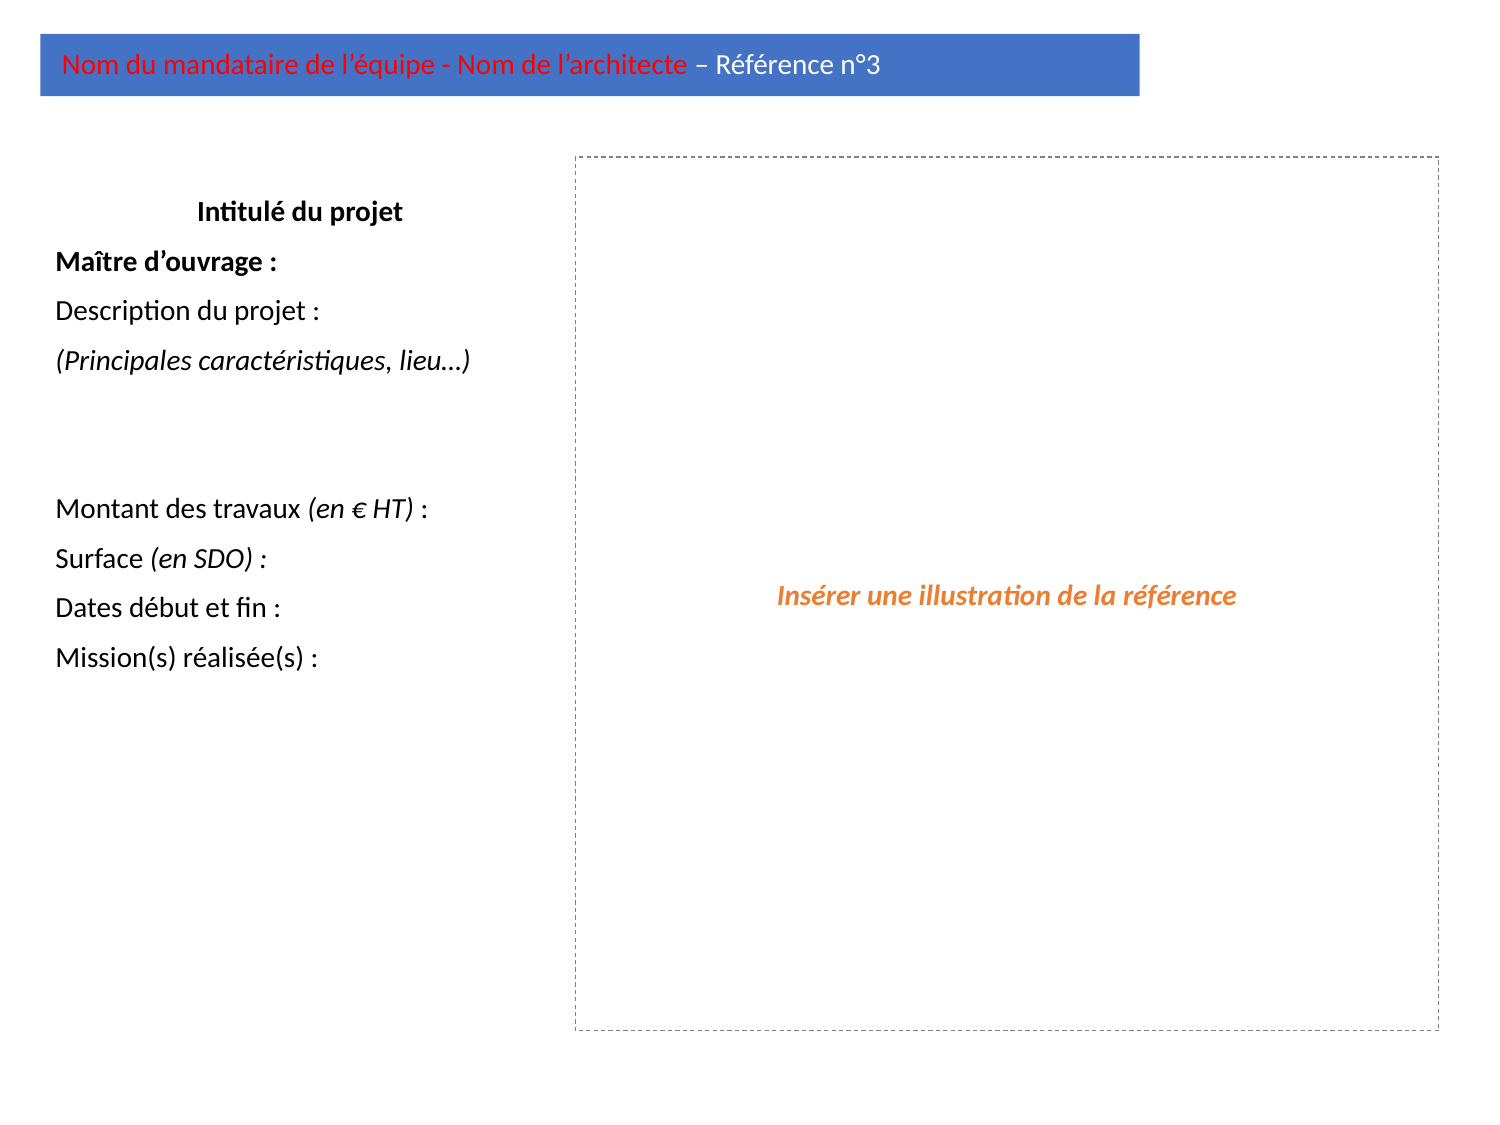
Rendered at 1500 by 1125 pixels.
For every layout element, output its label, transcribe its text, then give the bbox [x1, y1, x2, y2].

text_box Insérer une illustration de la référence [574, 156, 1440, 1032]
text_box Nom du mandataire de l’équipe - Nom de l’architecte – Référence n°3 [40, 33, 1140, 97]
text_box Intitulé du projet Maître d’ouvrage : Description du projet : (Principales caractéristiques, lieu…) Montant des travaux (en € HT) : Surface (en SDO) : Dates début et fin : Mission(s) réalisée(s) : [40, 184, 561, 681]
